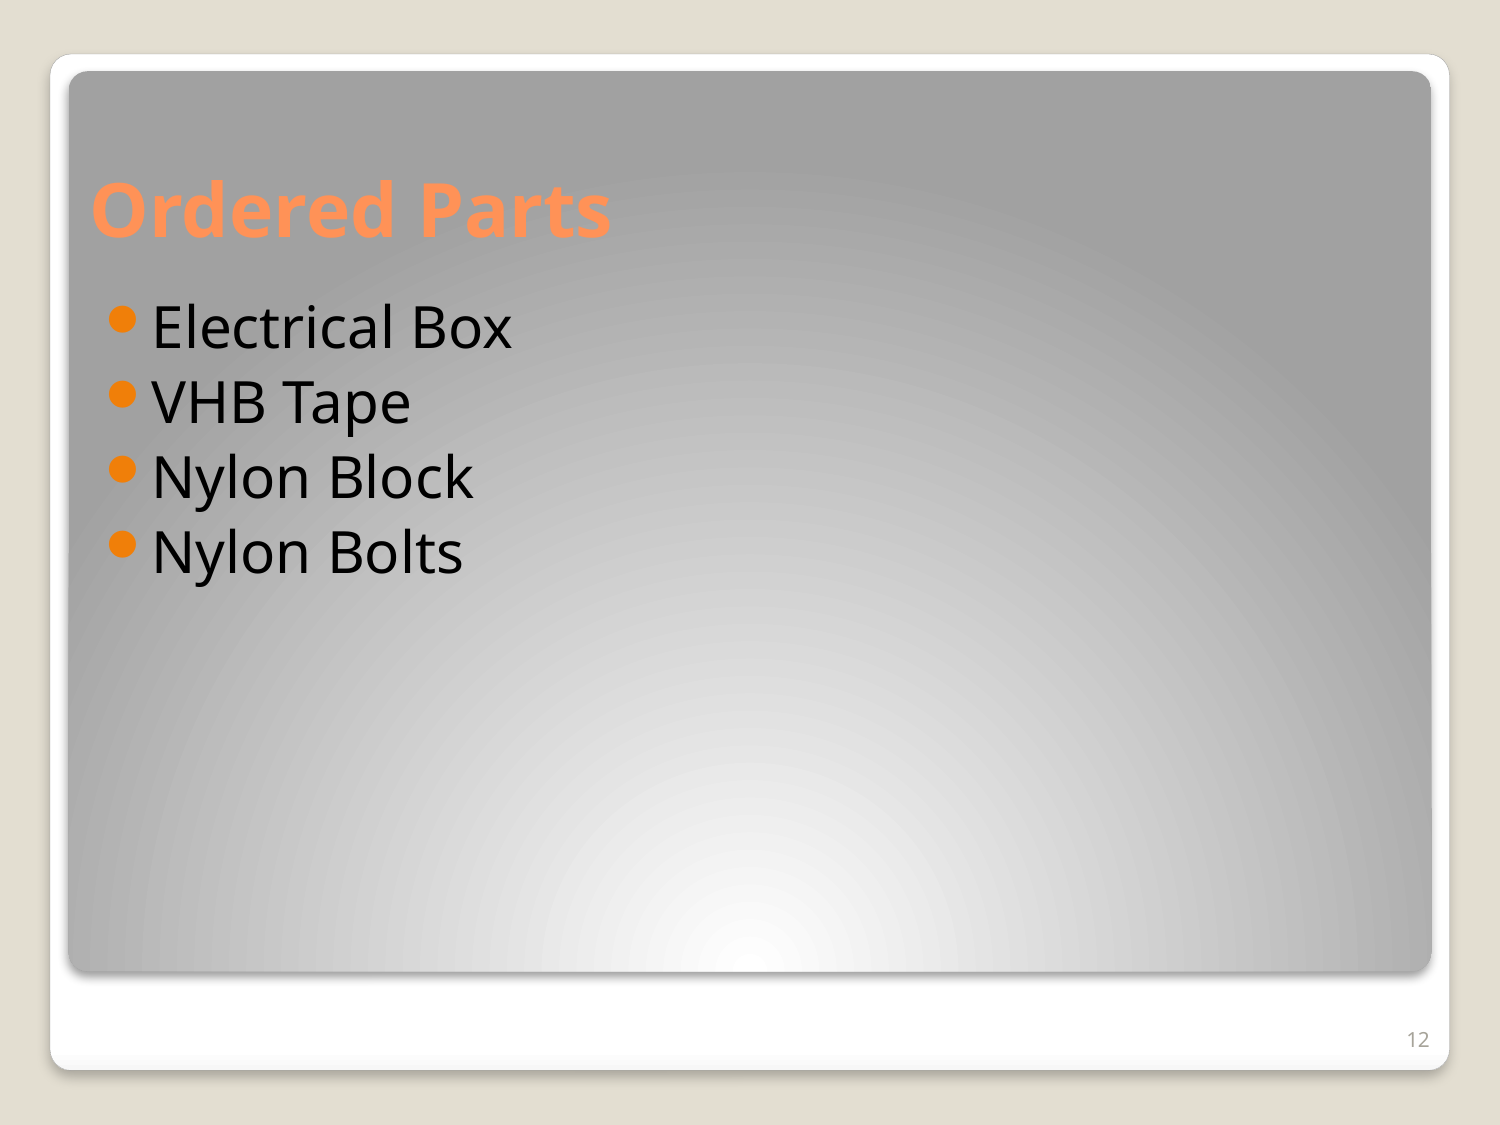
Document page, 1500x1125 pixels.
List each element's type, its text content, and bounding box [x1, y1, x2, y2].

list Electrical Box VHB Tape Nylon Block Nylon Bolts [75, 275, 1418, 962]
slide_number 12 [1369, 1002, 1445, 1063]
title Ordered Parts [75, 87, 1418, 260]
